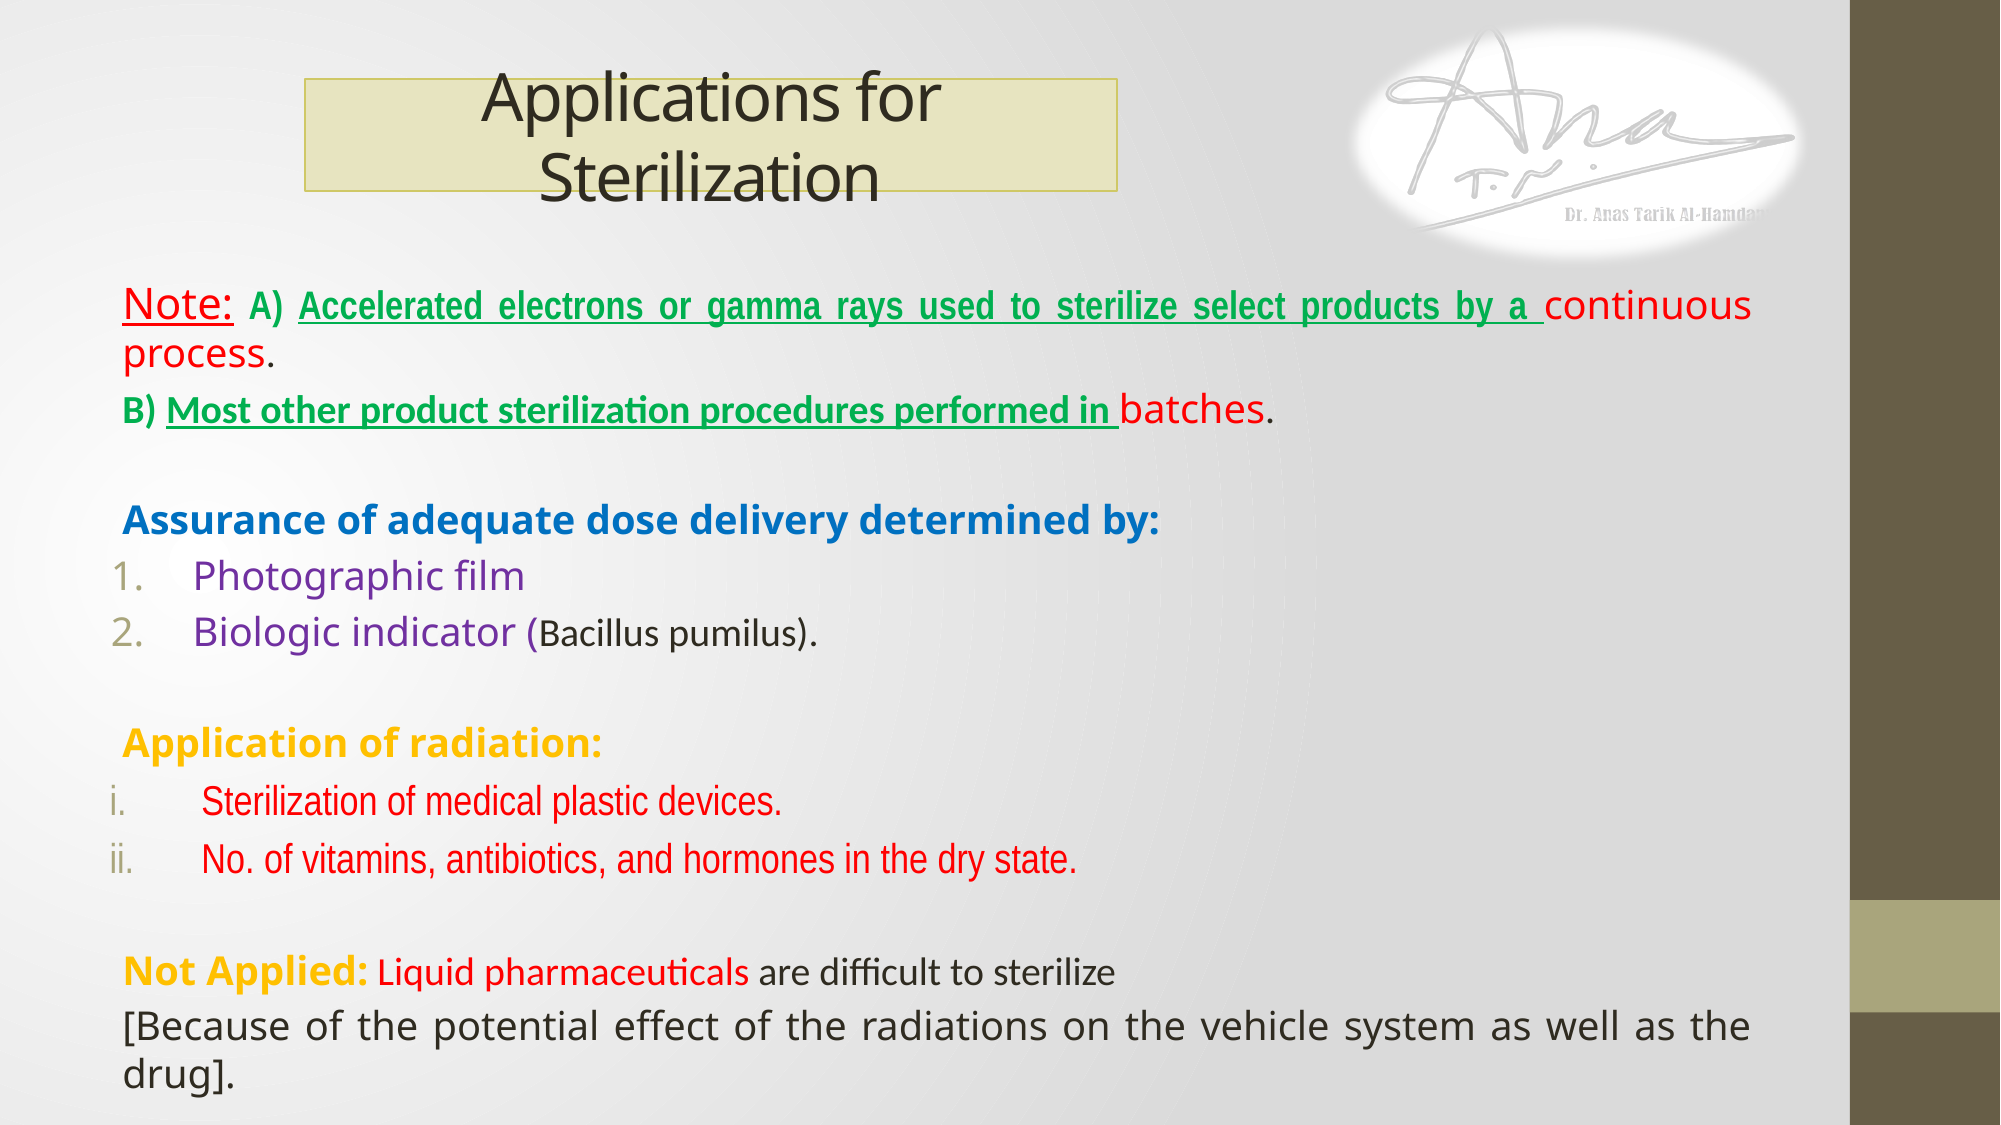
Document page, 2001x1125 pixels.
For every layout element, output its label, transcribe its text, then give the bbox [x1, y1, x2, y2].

title Applications for Sterilization [304, 78, 1118, 192]
picture [1338, 11, 1815, 275]
list Note: A) Accelerated electrons or gamma rays used to sterilize select products by a continuous process. B) Most other product sterilization procedures performed in batches. Assurance of adequate dose delivery determined by: Photographic film Biologic indicator (Bacillus pumilus). Application of radiation: Sterilization of medical plastic devices. No. of vitamins, antibiotics, and hormones in the dry state. Not Applied: Liquid pharmaceuticals are difficult to sterilize [Because of the potential effect of the radiations on the vehicle system as well as the drug]. [89, 268, 1768, 1113]
